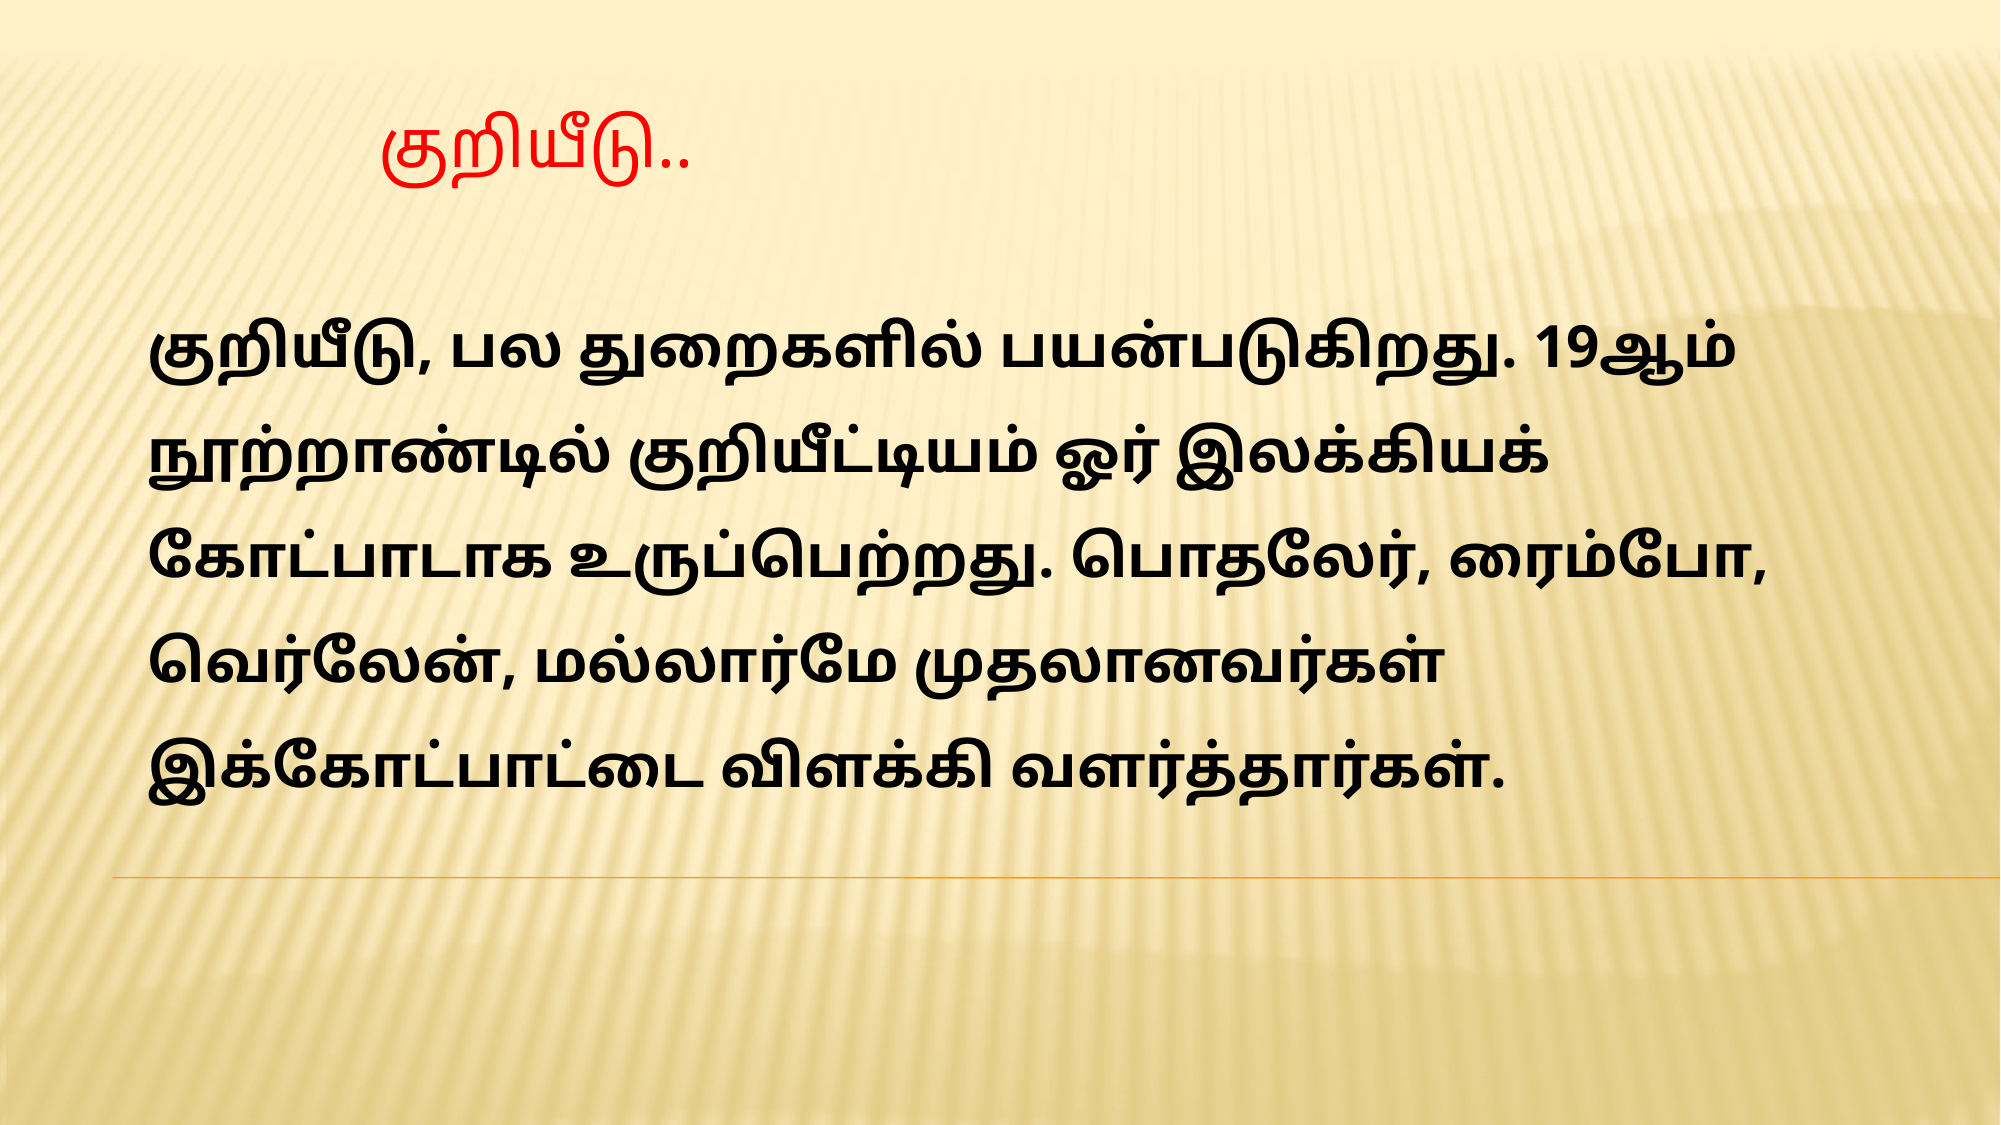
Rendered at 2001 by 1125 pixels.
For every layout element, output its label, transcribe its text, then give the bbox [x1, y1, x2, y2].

text_box குறியீடு, பல துறைகளில் பயன்படுகிறது. 19ஆம் நூற்றாண்டில் குறியீட்டியம் ஓர் இலக்கியக் கோட்பாடாக உருப்பெற்றது. பொதலேர், ரைம்போ, வெர்லேன், மல்லார்மே முதலானவர்கள் இக்கோட்பாட்டை விளக்கி வளர்த்தார்கள். [132, 267, 1911, 807]
text_box குறியீடு.. [95, 81, 960, 189]
